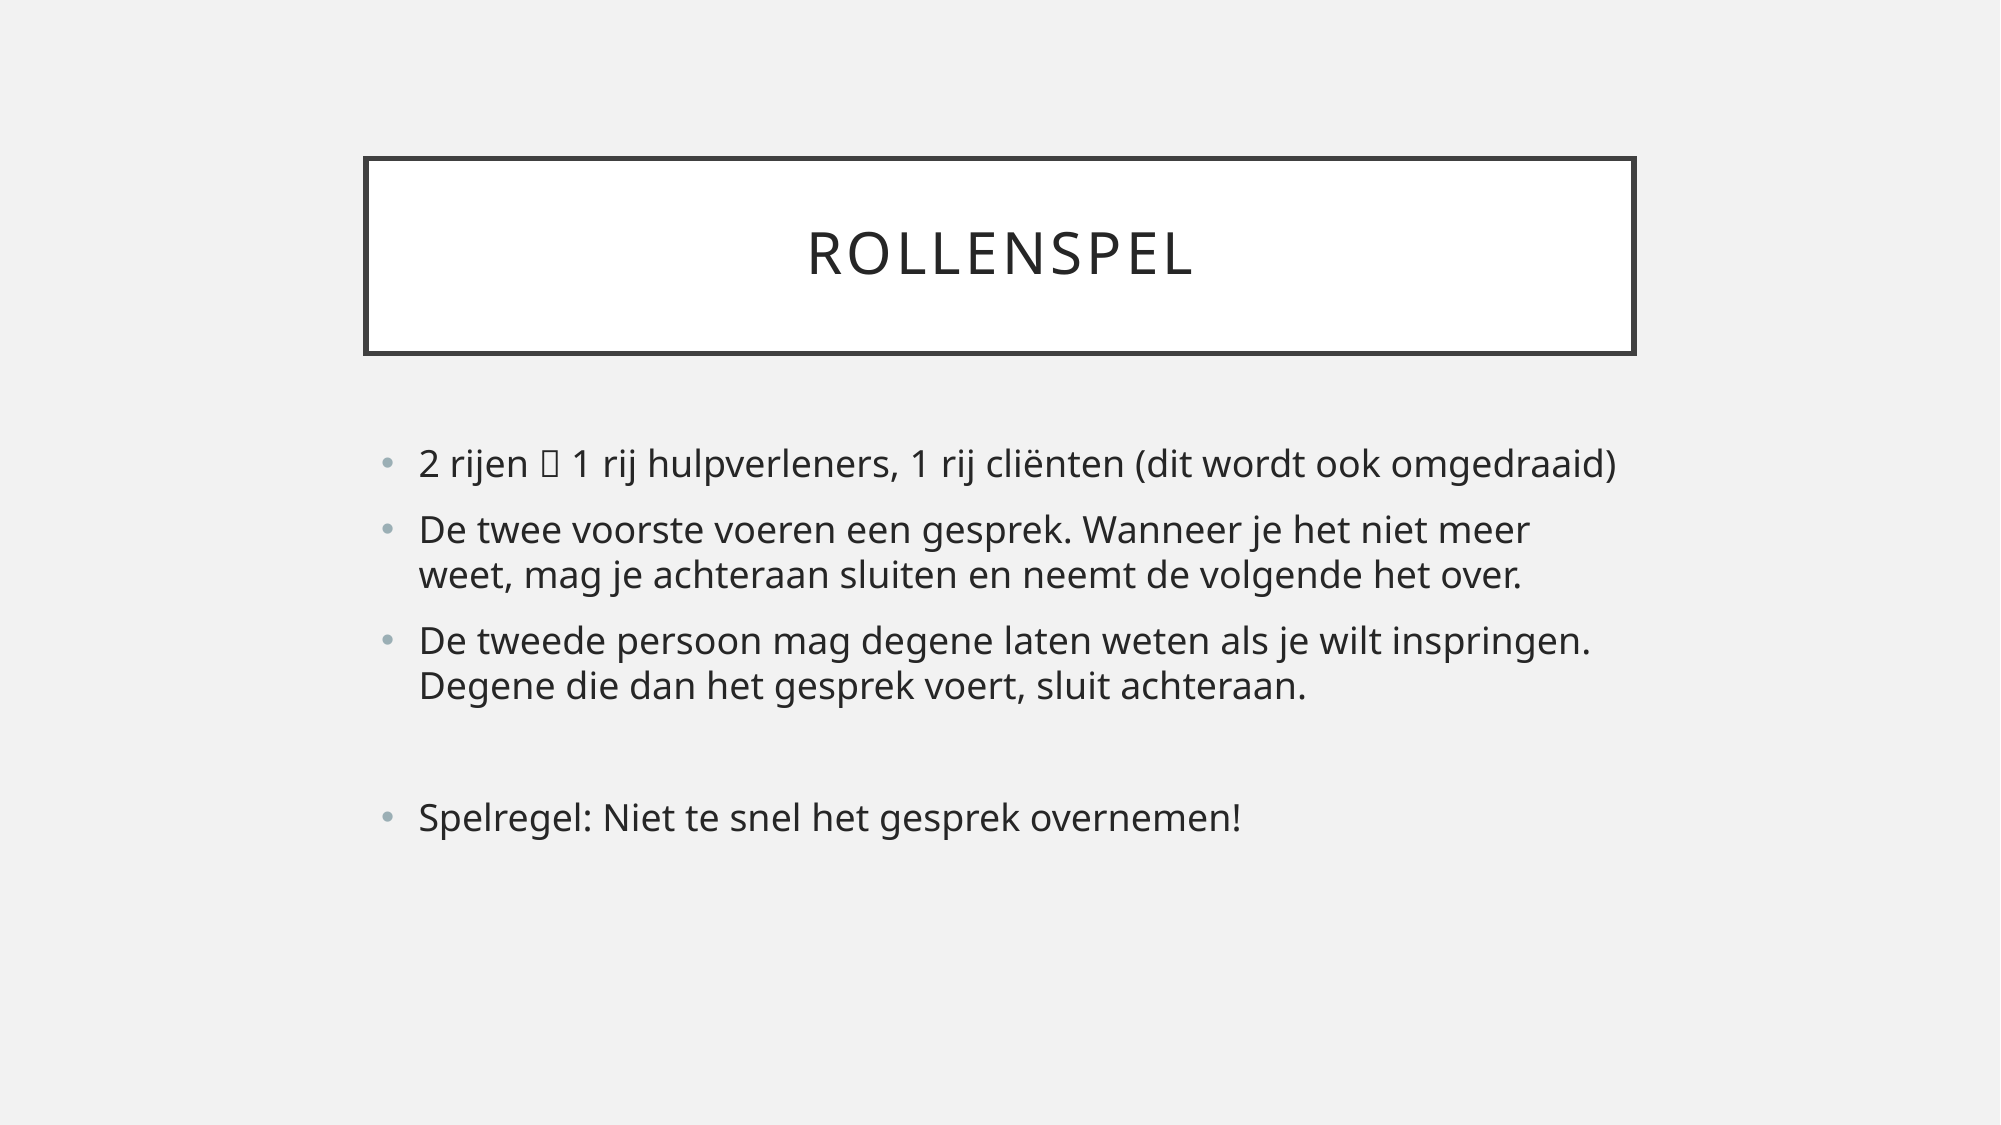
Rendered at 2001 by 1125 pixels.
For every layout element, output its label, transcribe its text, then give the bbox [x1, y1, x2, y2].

list 2 rijen  1 rij hulpverleners, 1 rij cliënten (dit wordt ook omgedraaid) De twee voorste voeren een gesprek. Wanneer je het niet meer weet, mag je achteraan sluiten en neemt de volgende het over. De tweede persoon mag degene laten weten als je wilt inspringen. Degene die dan het gesprek voert, sluit achteraan. Spelregel: Niet te snel het gesprek overnemen! [366, 432, 1634, 942]
title Rollenspel [363, 156, 1637, 356]
